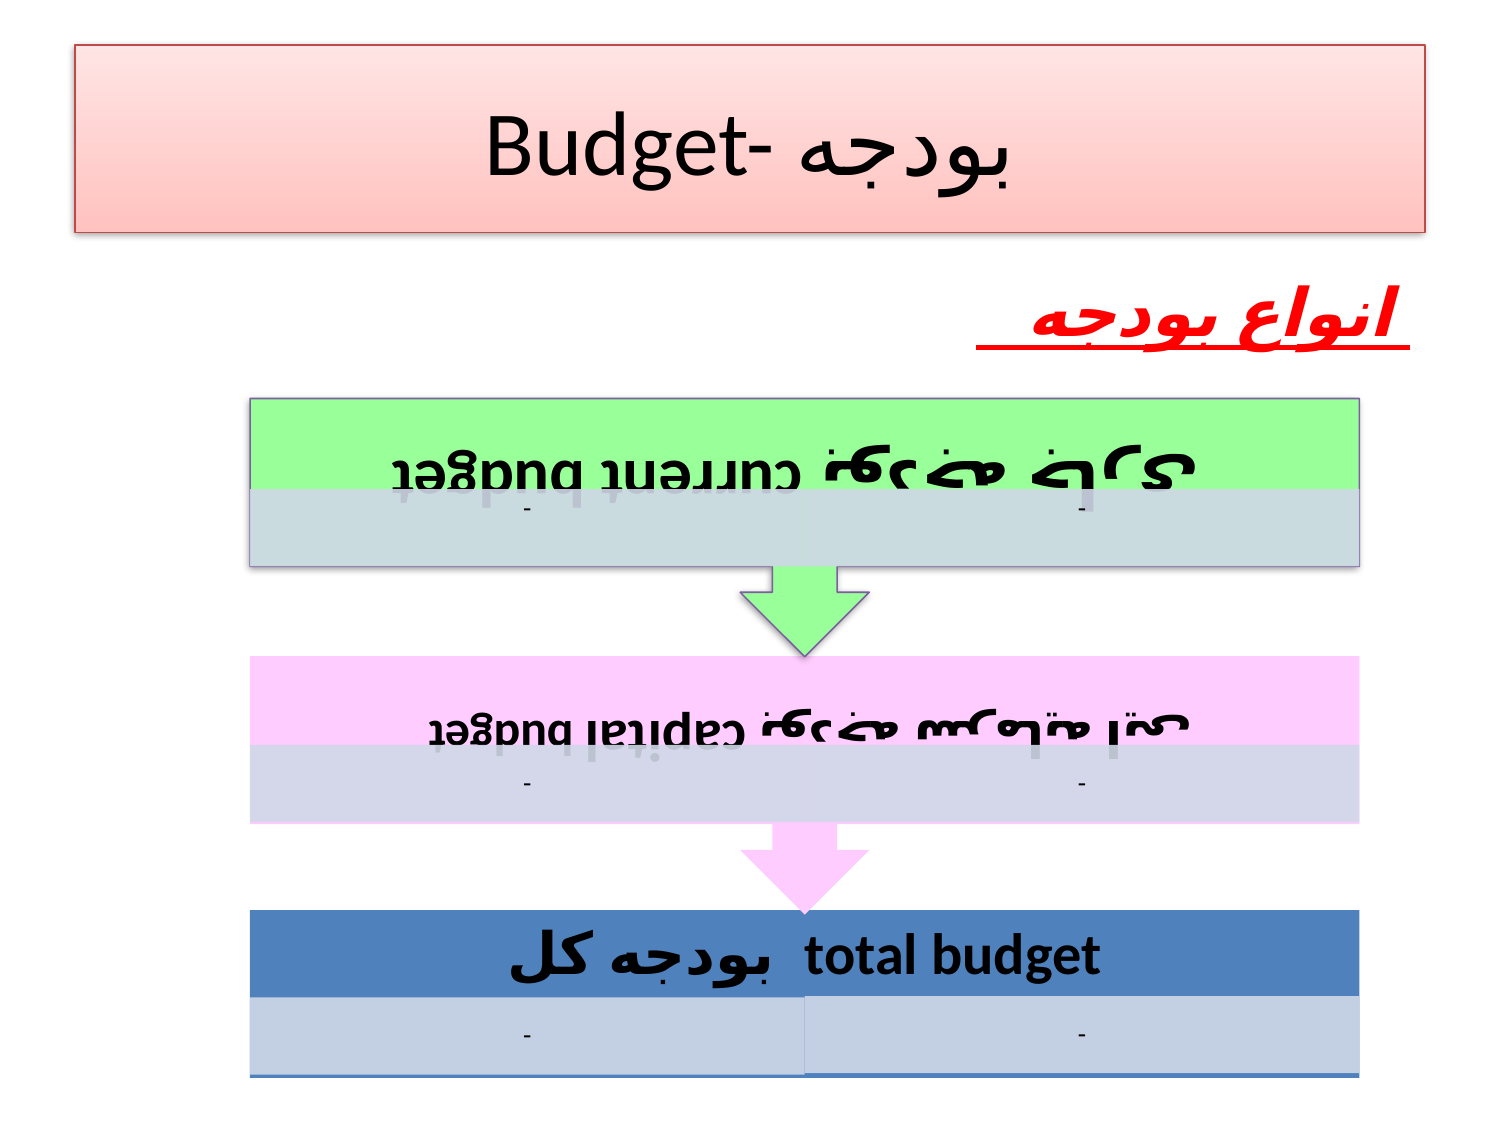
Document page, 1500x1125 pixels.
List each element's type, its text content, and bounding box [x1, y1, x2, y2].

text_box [249, 398, 1360, 1079]
list انواع بودجه [75, 262, 1425, 1005]
title Budget- بودجه [74, 44, 1426, 233]
